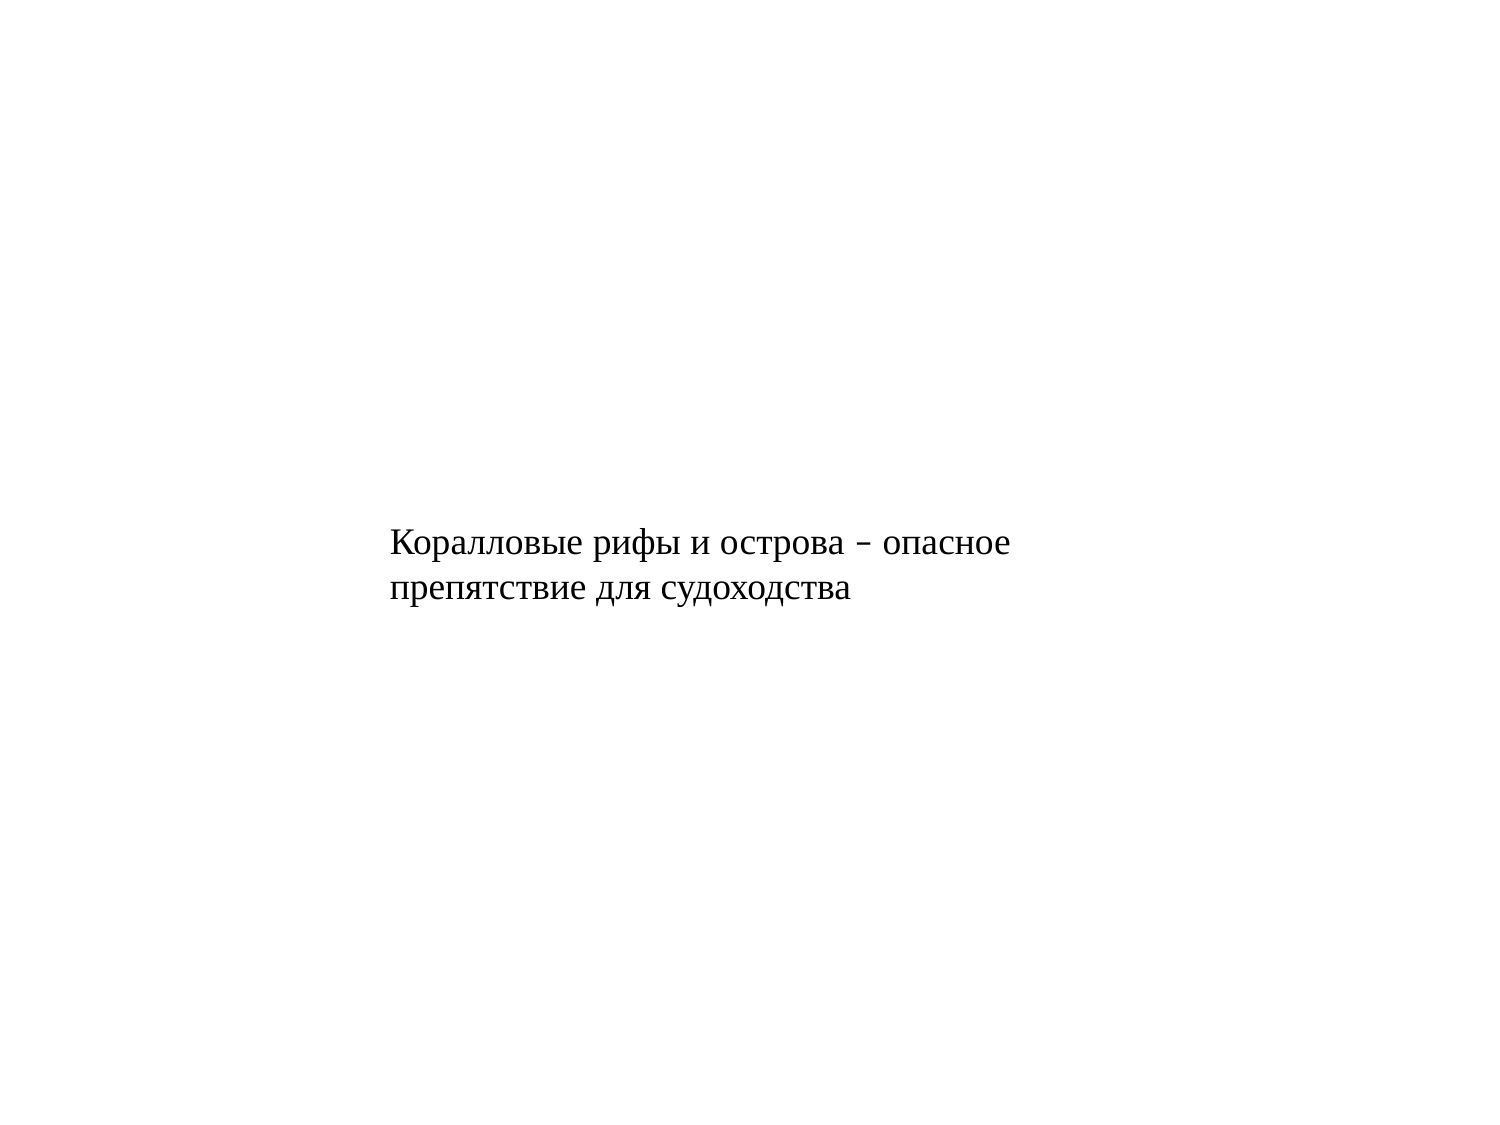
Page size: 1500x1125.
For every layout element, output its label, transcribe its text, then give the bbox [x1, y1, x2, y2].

text_box Коралловые рифы и острова – опасное препятствие для судоходства [374, 509, 1125, 615]
